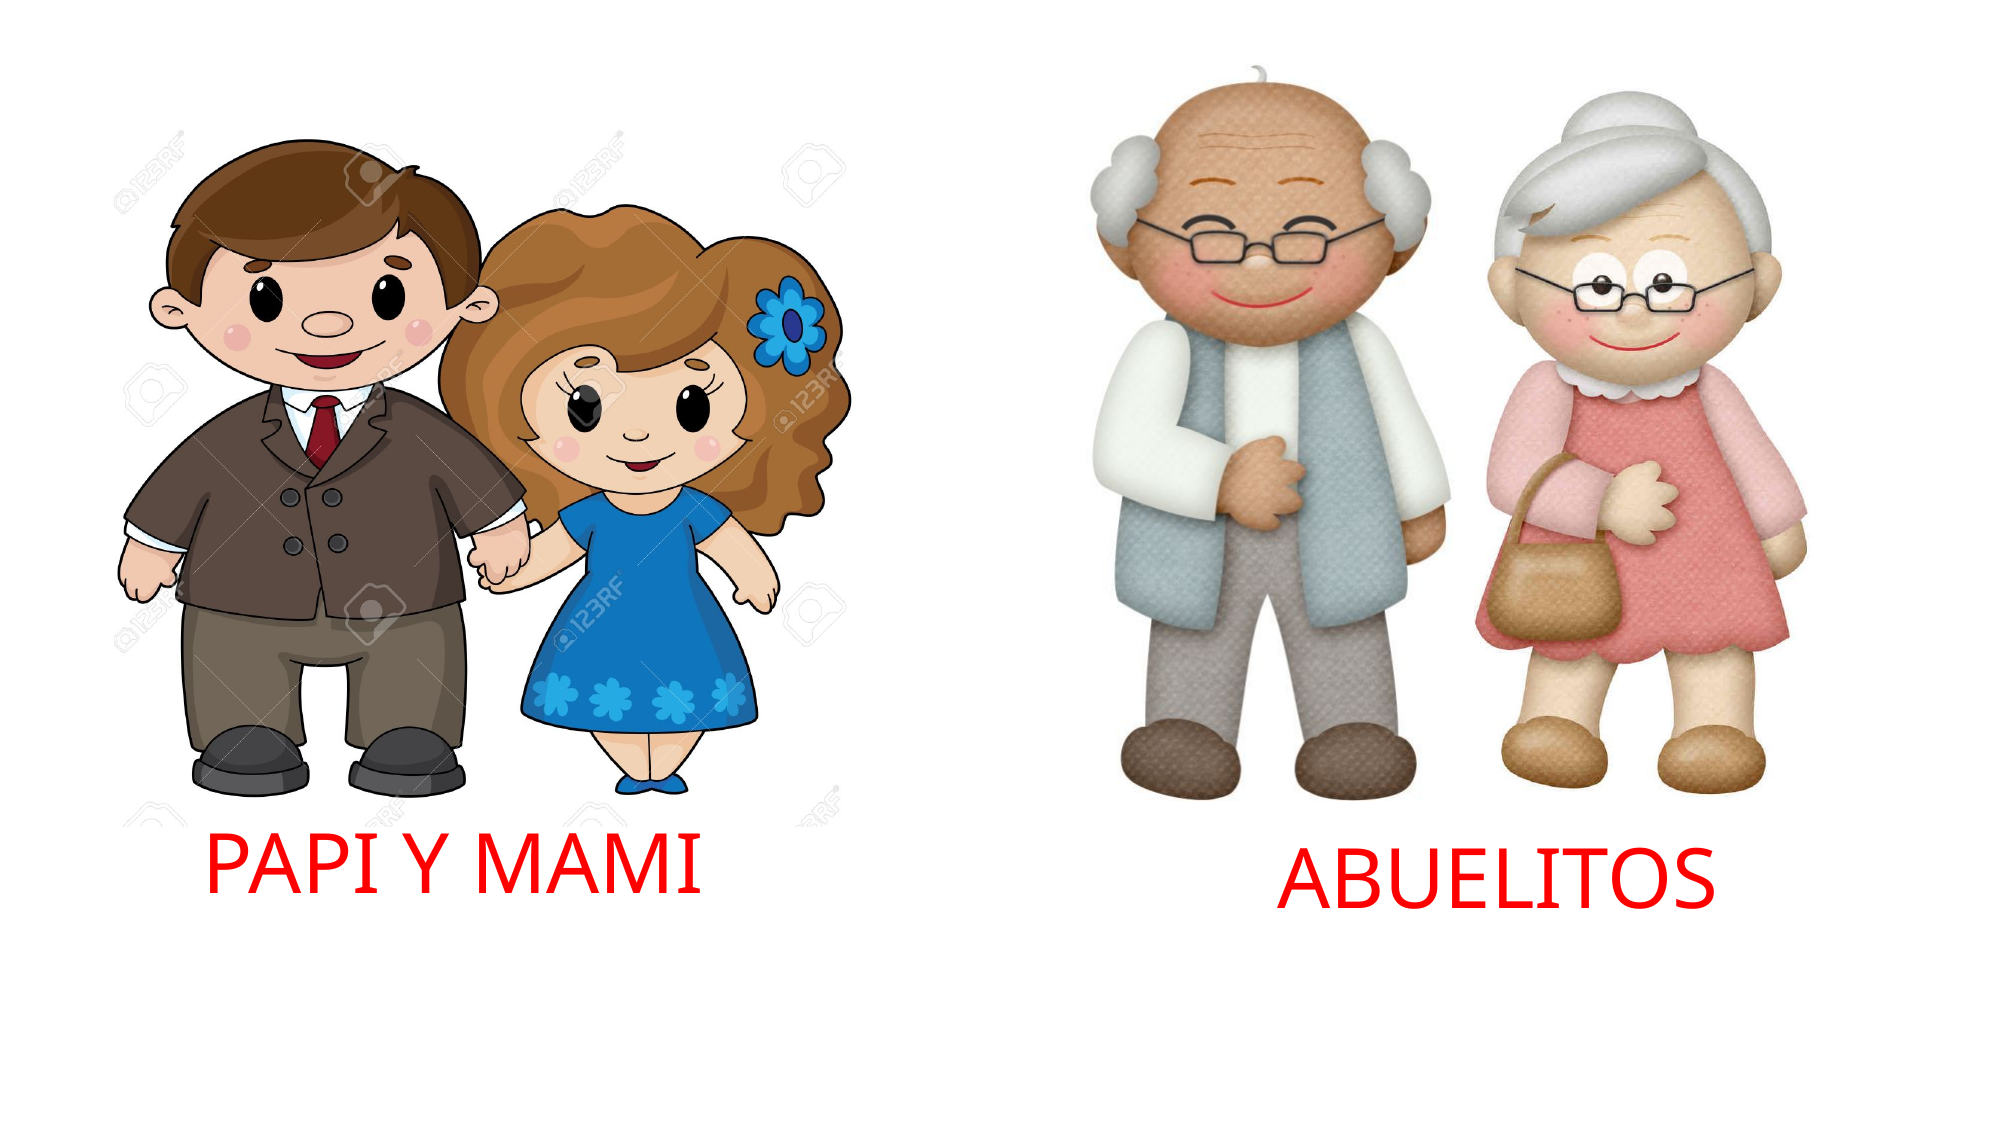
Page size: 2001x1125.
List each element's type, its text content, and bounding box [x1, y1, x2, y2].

text_box ABUELITOS [1176, 817, 1819, 933]
text_box PAPI Y MAMI [187, 827, 719, 918]
picture [1037, 0, 1815, 803]
picture [91, 111, 868, 827]
